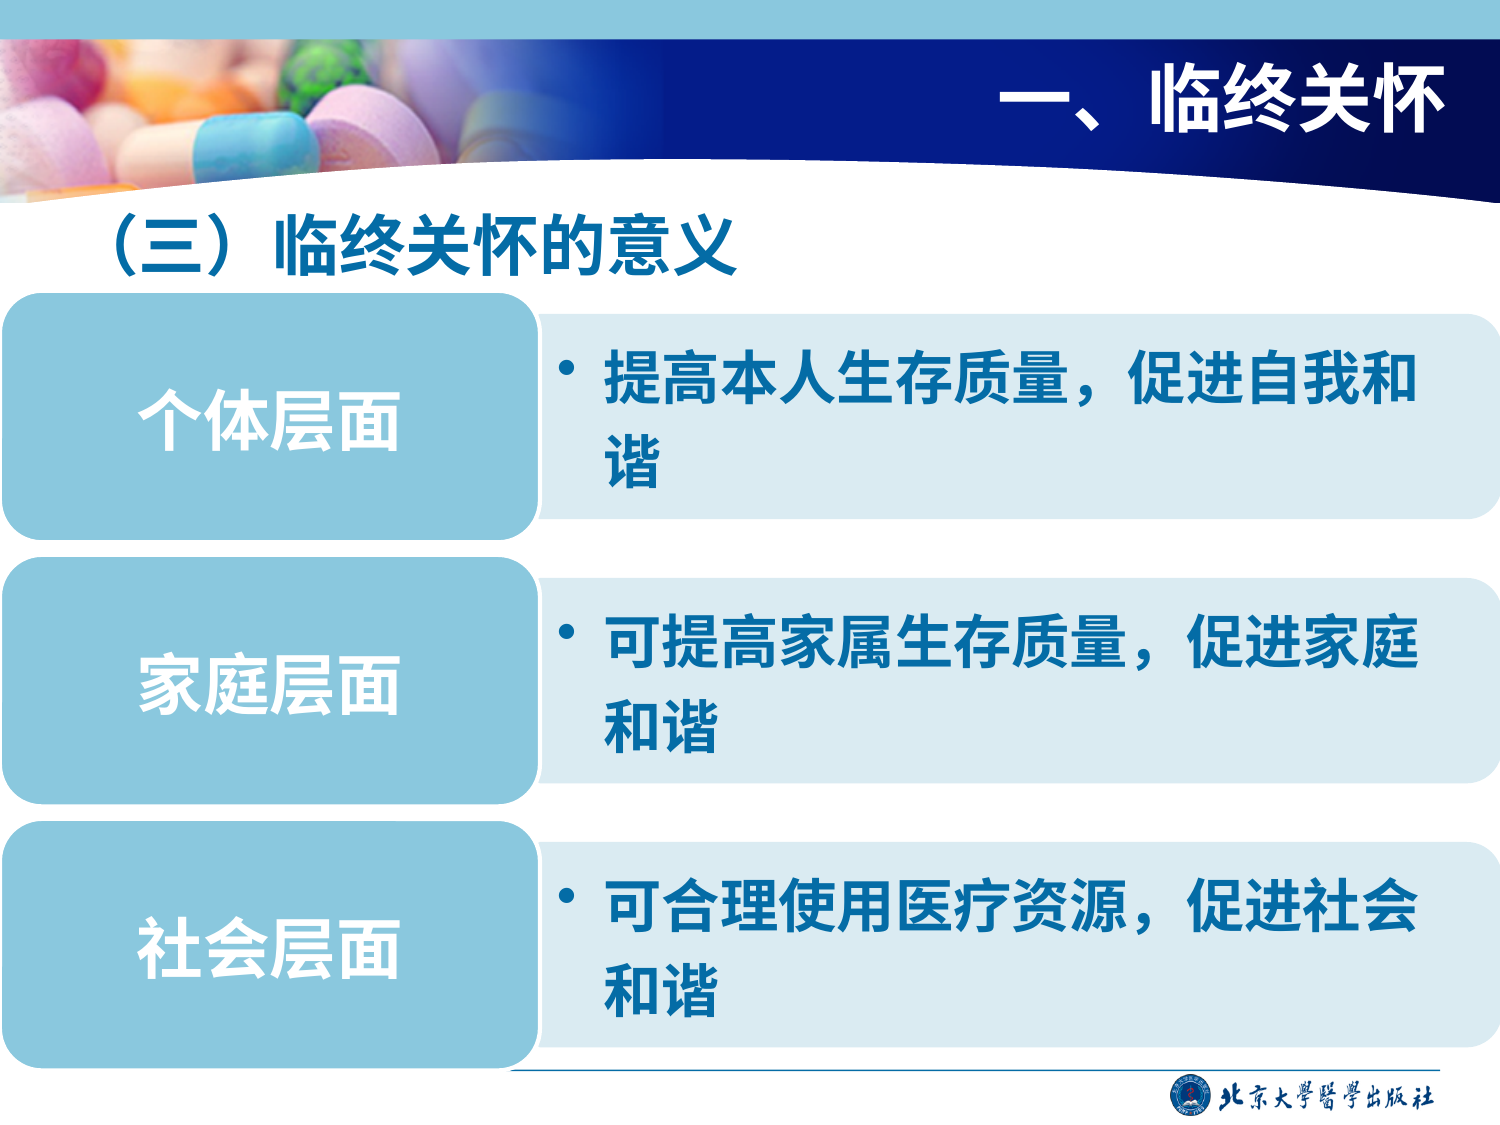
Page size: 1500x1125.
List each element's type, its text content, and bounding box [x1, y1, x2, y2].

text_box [0, 290, 1500, 1071]
title 一、临终关怀 [137, 49, 1463, 143]
picture [1170, 1074, 1436, 1118]
text_box （三）临终关怀的意义 [57, 196, 755, 289]
picture [0, 40, 1500, 203]
